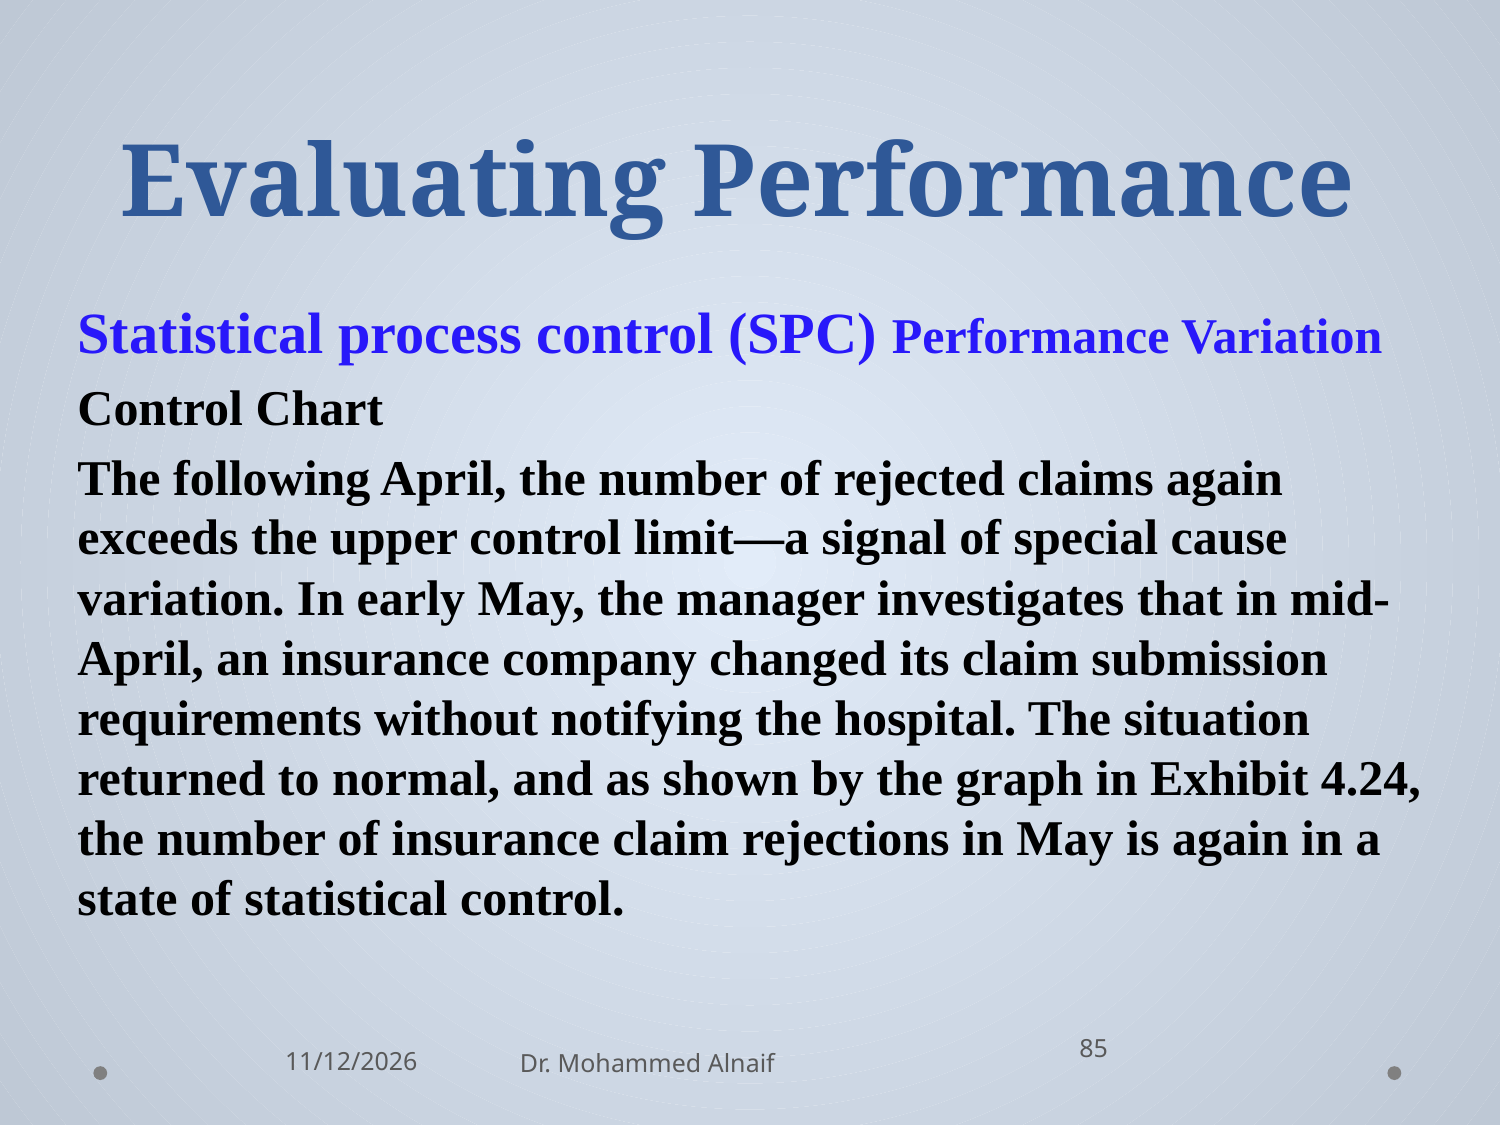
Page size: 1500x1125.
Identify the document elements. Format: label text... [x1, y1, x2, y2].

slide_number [75, 1025, 425, 1100]
slide_number 85 [1074, 1012, 1425, 1088]
subtitle Statistical process control (SPC) Performance Variation Control Chart The following April, the number of rejected claims again exceeds the upper control limit—a signal of special cause variation. In early May, the manager investigates that in mid-April, an insurance company changed its claim submission requirements without notifying the hospital. The situation returned to normal, and as shown by the graph in Exhibit 4.24, the number of insurance claim rejections in May is again in a state of statistical control. [62, 287, 1438, 1013]
title Evaluating Performance [100, 78, 1376, 244]
footer Dr. Mohammed Alnaif [512, 1025, 988, 1100]
